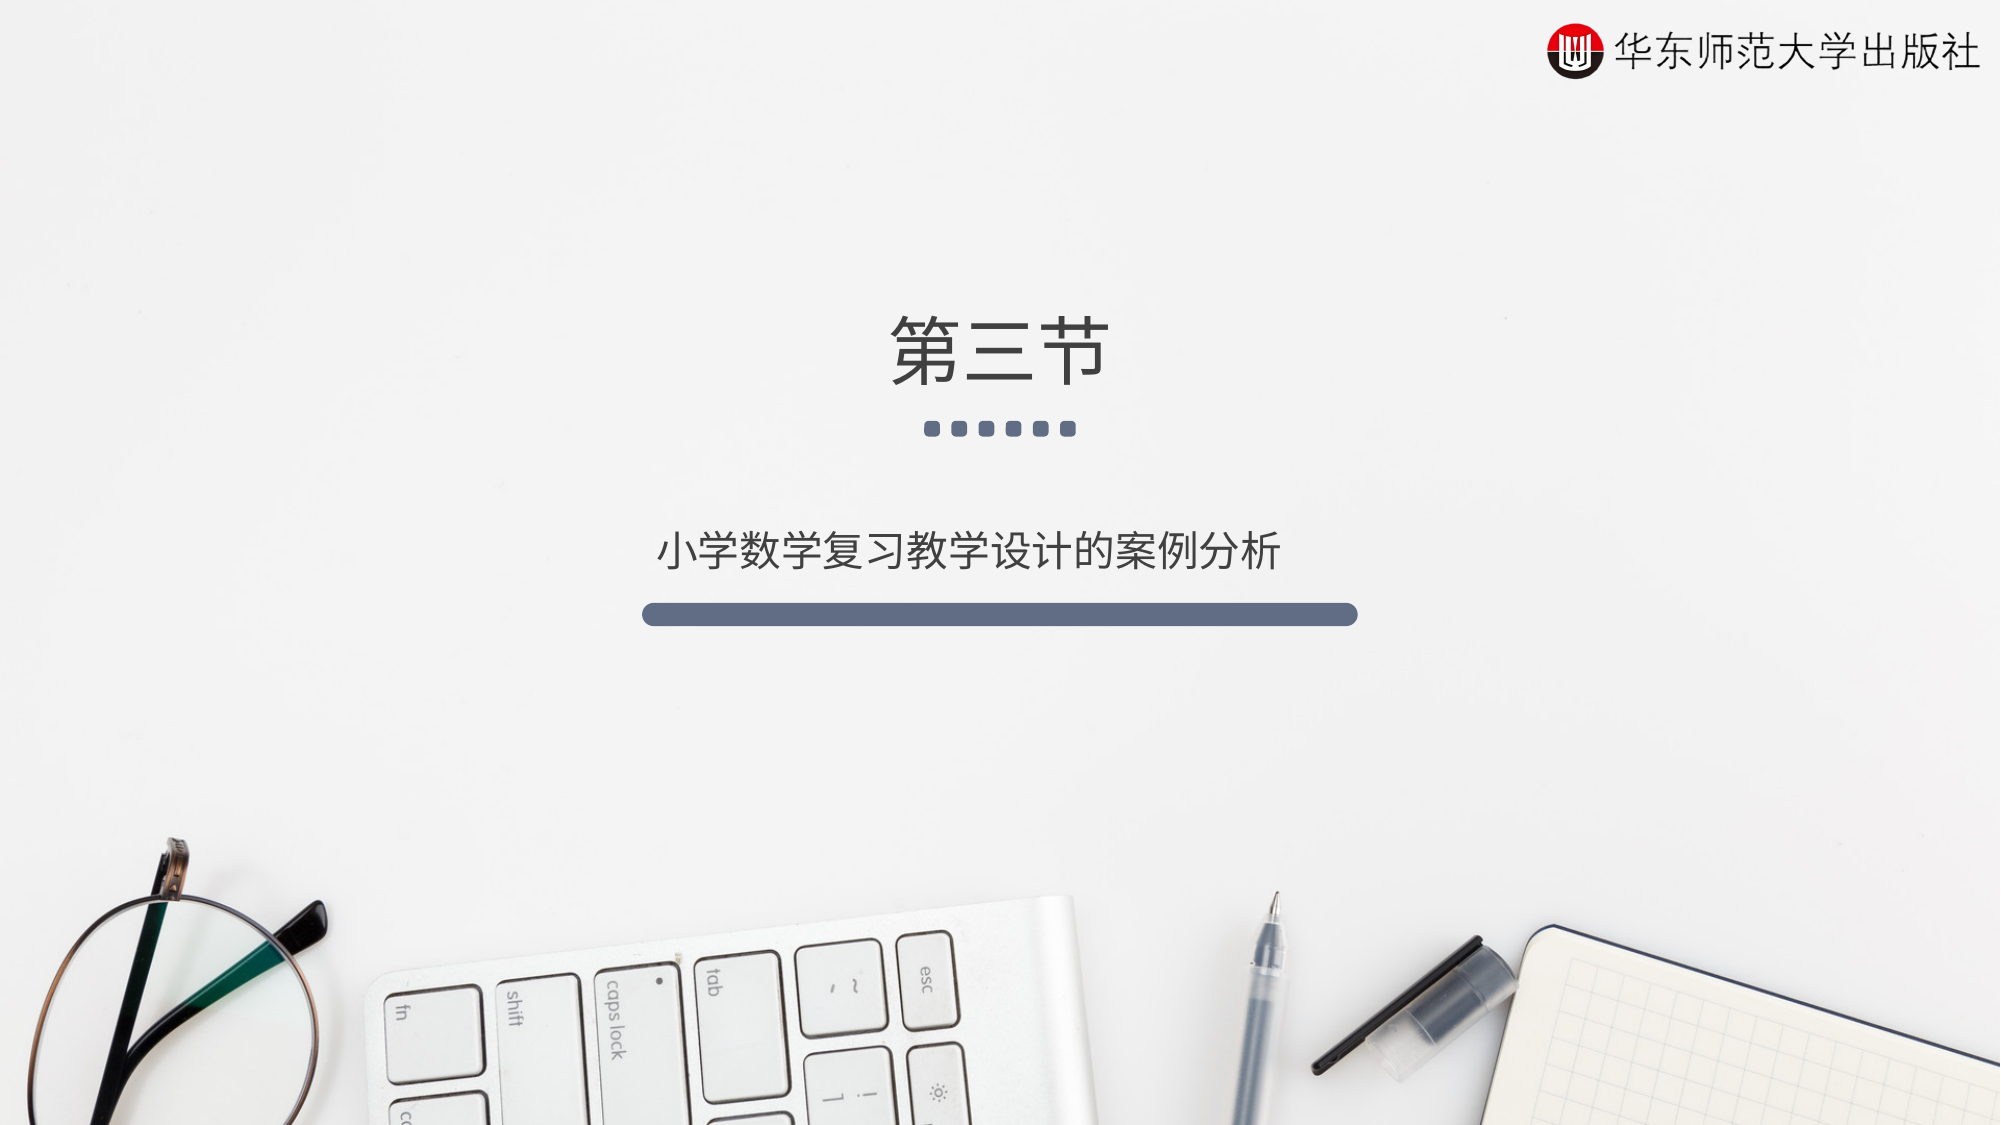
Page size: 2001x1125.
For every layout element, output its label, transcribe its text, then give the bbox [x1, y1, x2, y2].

text_box 小学数学复习教学设计的案例分析 [656, 525, 1344, 576]
picture [0, 0, 2000, 1125]
text_box 第三节 [638, 296, 1361, 402]
text_box [641, 601, 1359, 628]
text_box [924, 420, 1076, 437]
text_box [1536, 13, 1989, 83]
